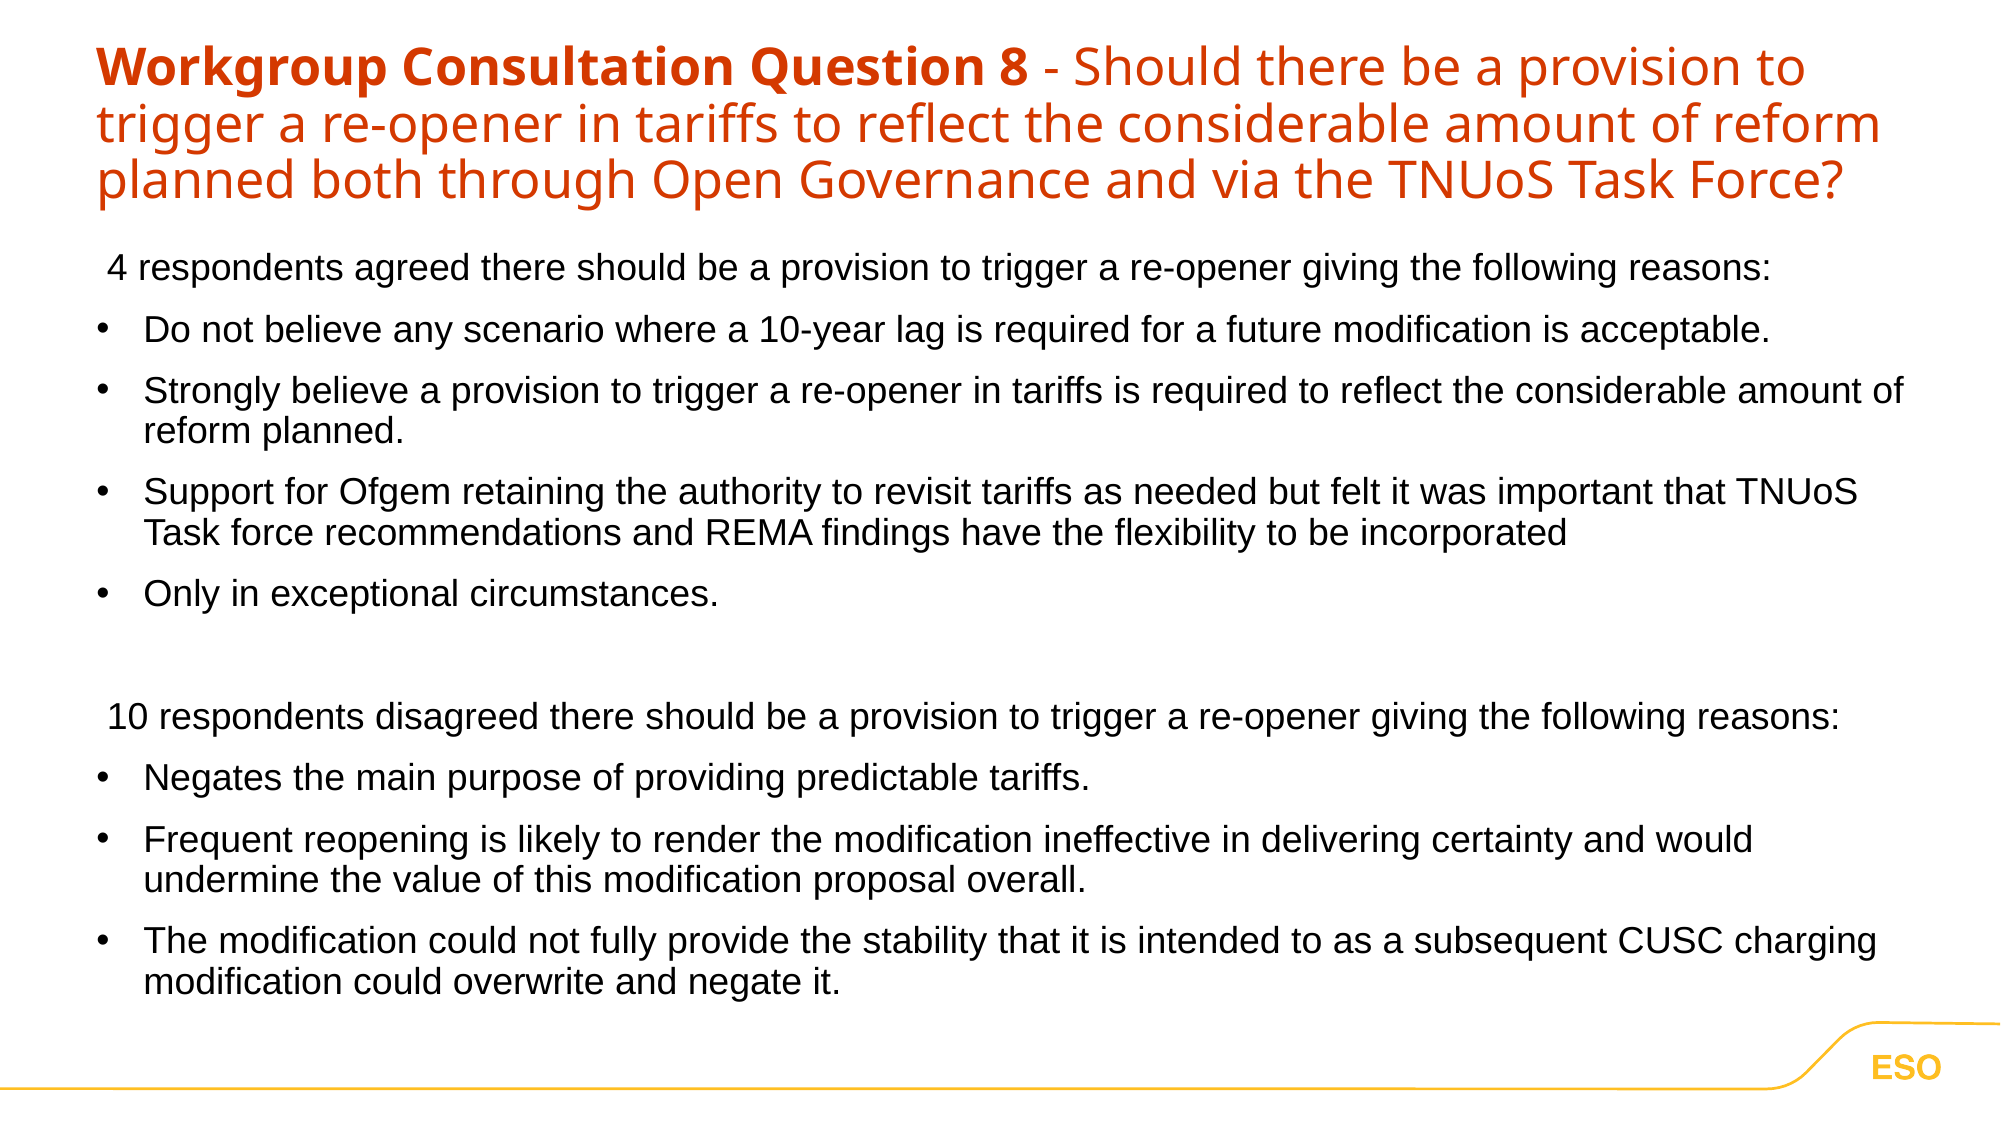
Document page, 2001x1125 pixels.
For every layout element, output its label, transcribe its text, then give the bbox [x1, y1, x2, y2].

title Workgroup Consultation Question 8 - Should there be a provision to trigger a re-opener in tariffs to reflect the considerable amount of reform planned both through Open Governance and via the TNUoS Task Force? [81, 33, 1934, 225]
list 4 respondents agreed there should be a provision to trigger a re-opener giving the following reasons: Do not believe any scenario where a 10-year lag is required for a future modification is acceptable. Strongly believe a provision to trigger a re-opener in tariffs is required to reflect the considerable amount of reform planned. Support for Ofgem retaining the authority to revisit tariffs as needed but felt it was important that TNUoS Task force recommendations and REMA findings have the flexibility to be incorporated Only in exceptional circumstances. 10 respondents disagreed there should be a provision to trigger a re-opener giving the following reasons: Negates the main purpose of providing predictable tariffs. Frequent reopening is likely to render the modification ineffective in delivering certainty and would undermine the value of this modification proposal overall. The modification could not fully provide the stability that it is intended to as a subsequent CUSC charging modification could overwrite and negate it. [81, 241, 1934, 1052]
picture [1873, 1054, 1941, 1080]
